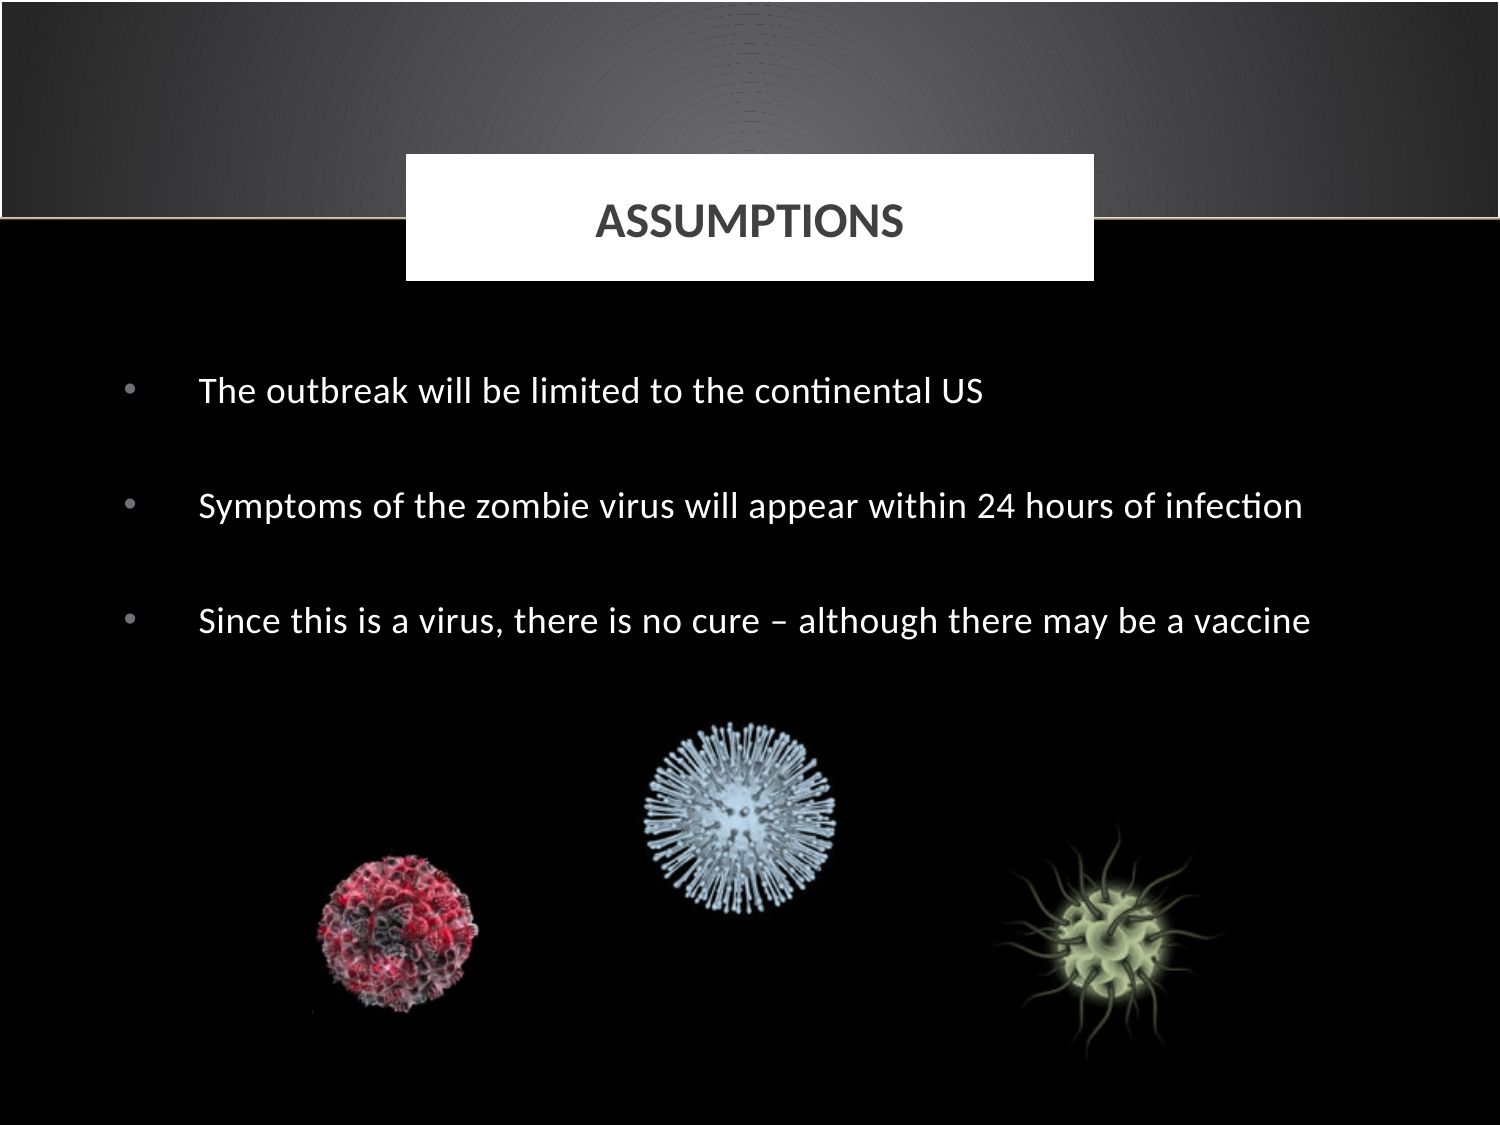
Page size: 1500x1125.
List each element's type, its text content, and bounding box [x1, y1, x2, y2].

picture [312, 849, 480, 1016]
picture [624, 699, 848, 923]
list The outbreak will be limited to the continental US Symptoms of the zombie virus will appear within 24 hours of infection Since this is a virus, there is no cure – although there may be a vaccine [108, 358, 1421, 1015]
picture [981, 812, 1238, 1071]
title assumptions [406, 154, 1094, 281]
